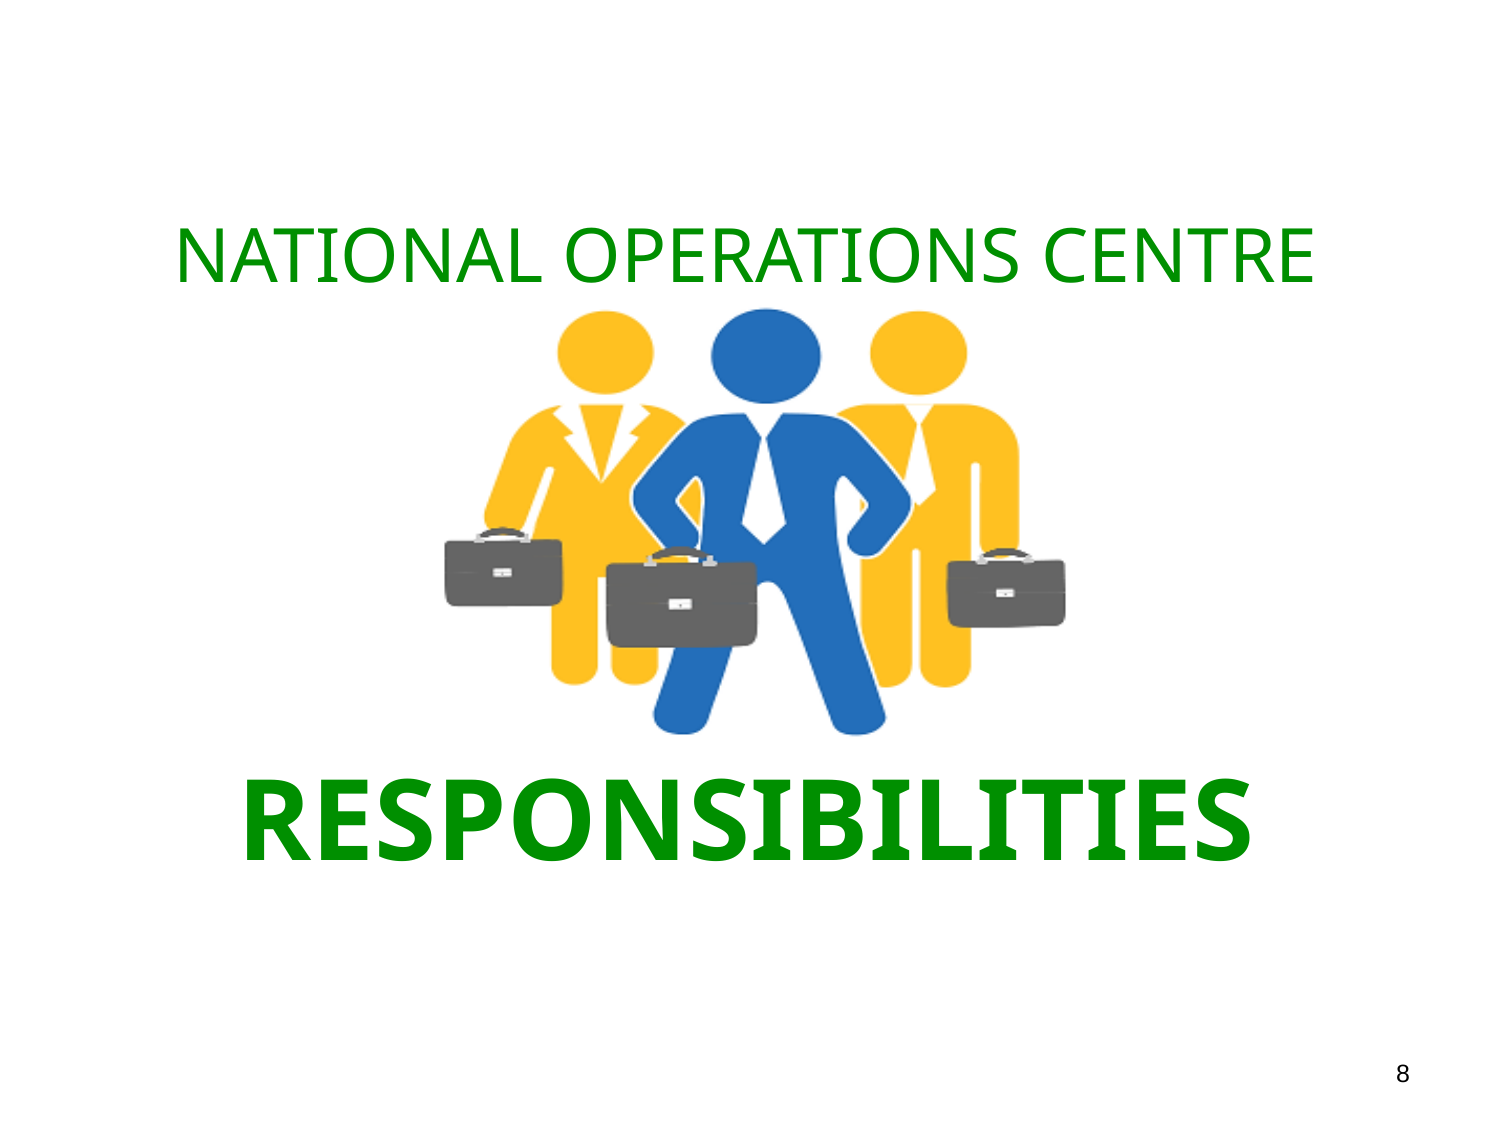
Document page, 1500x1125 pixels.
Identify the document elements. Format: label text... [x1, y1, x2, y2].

slide_number 8 [1074, 1042, 1425, 1103]
text_box NATIONAL OPERATIONS CENTRE RESPONSIBILITIES [33, 200, 1459, 890]
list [438, 292, 1076, 751]
